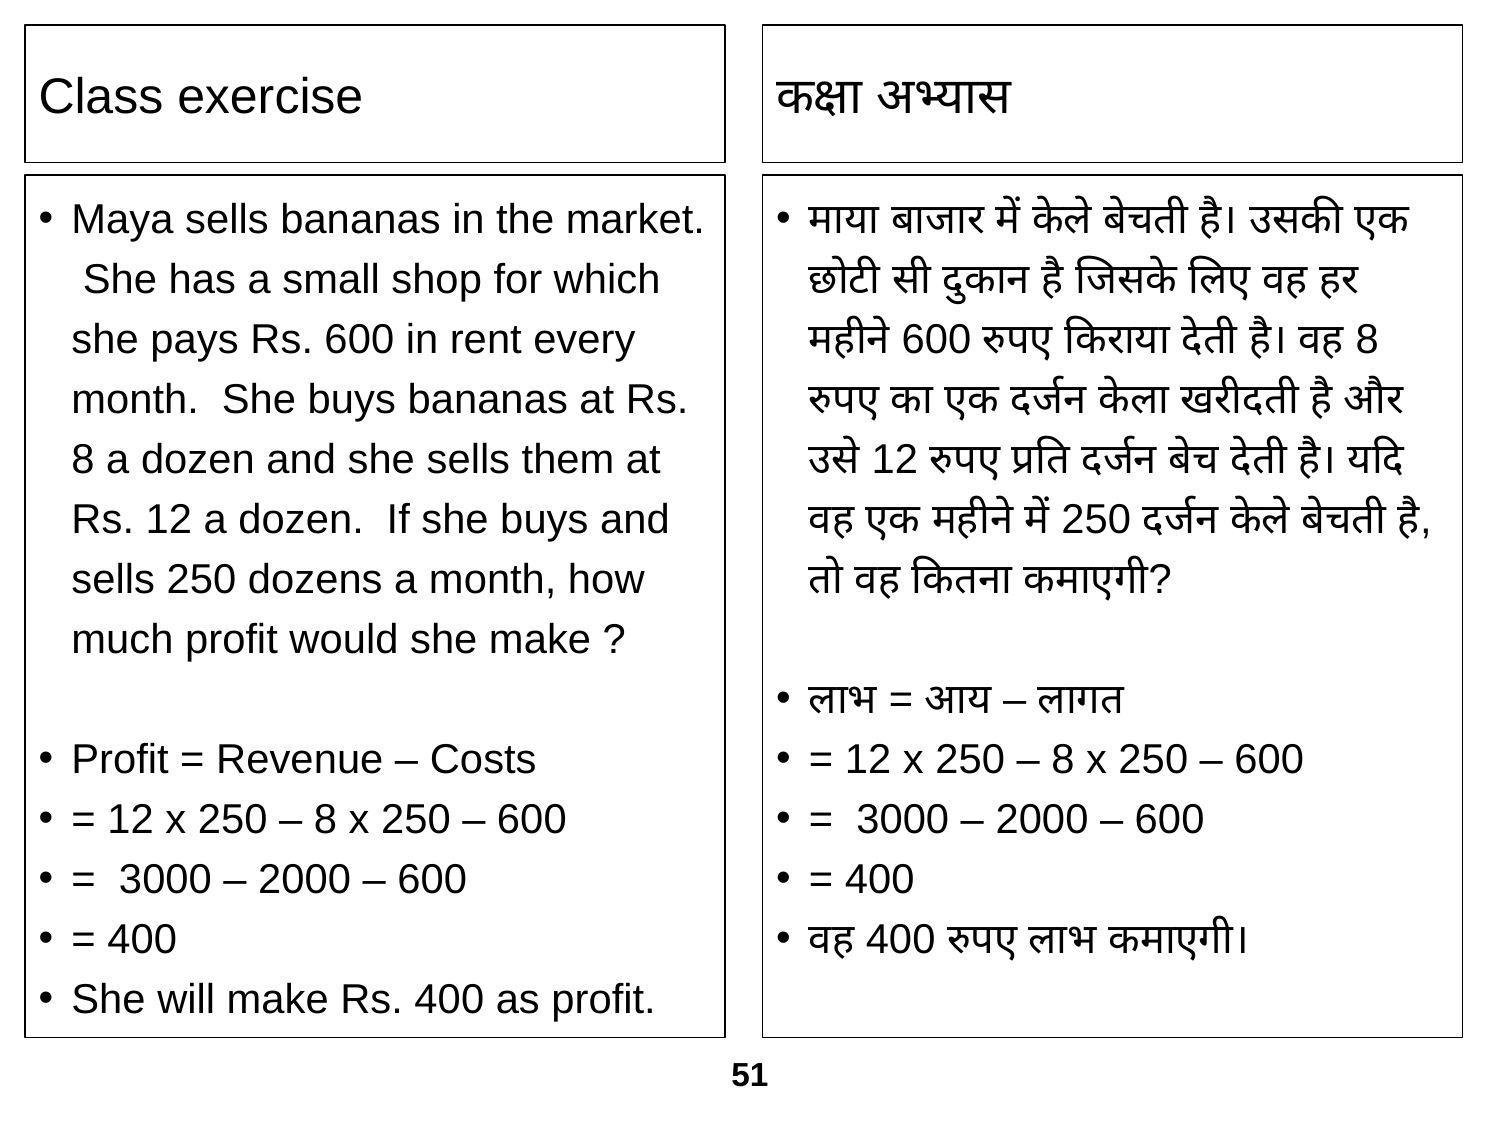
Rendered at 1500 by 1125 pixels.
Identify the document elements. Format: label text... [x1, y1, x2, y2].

text_box Maya sells bananas in the market. She has a small shop for which she pays Rs. 600 in rent every month. She buys bananas at Rs. 8 a dozen and she sells them at Rs. 12 a dozen. If she buys and sells 250 dozens a month, how much profit would she make ? Profit = Revenue – Costs = 12 x 250 – 8 x 250 – 600 = 3000 – 2000 – 600 = 400 She will make Rs. 400 as profit. [24, 174, 725, 1038]
text_box कक्षा अभ्यास [762, 24, 1463, 163]
text_box Class exercise [24, 24, 725, 163]
slide_number 51 [512, 1042, 988, 1103]
text_box माया बाजार में केले बेचती है। उसकी एक छोटी सी दुकान है जिसके लिए वह हर महीने 600 रुपए किराया देती है। वह 8 रुपए का एक दर्जन केला खरीदती है और उसे 12 रुपए प्रति दर्जन बेच देती है। यदि वह एक महीने में 250 दर्जन केले बेचती है, तो वह कितना कमाएगी? लाभ = आय – लागत = 12 x 250 – 8 x 250 – 600 = 3000 – 2000 – 600 = 400 वह 400 रुपए लाभ कमाएगी। [762, 174, 1463, 1038]
